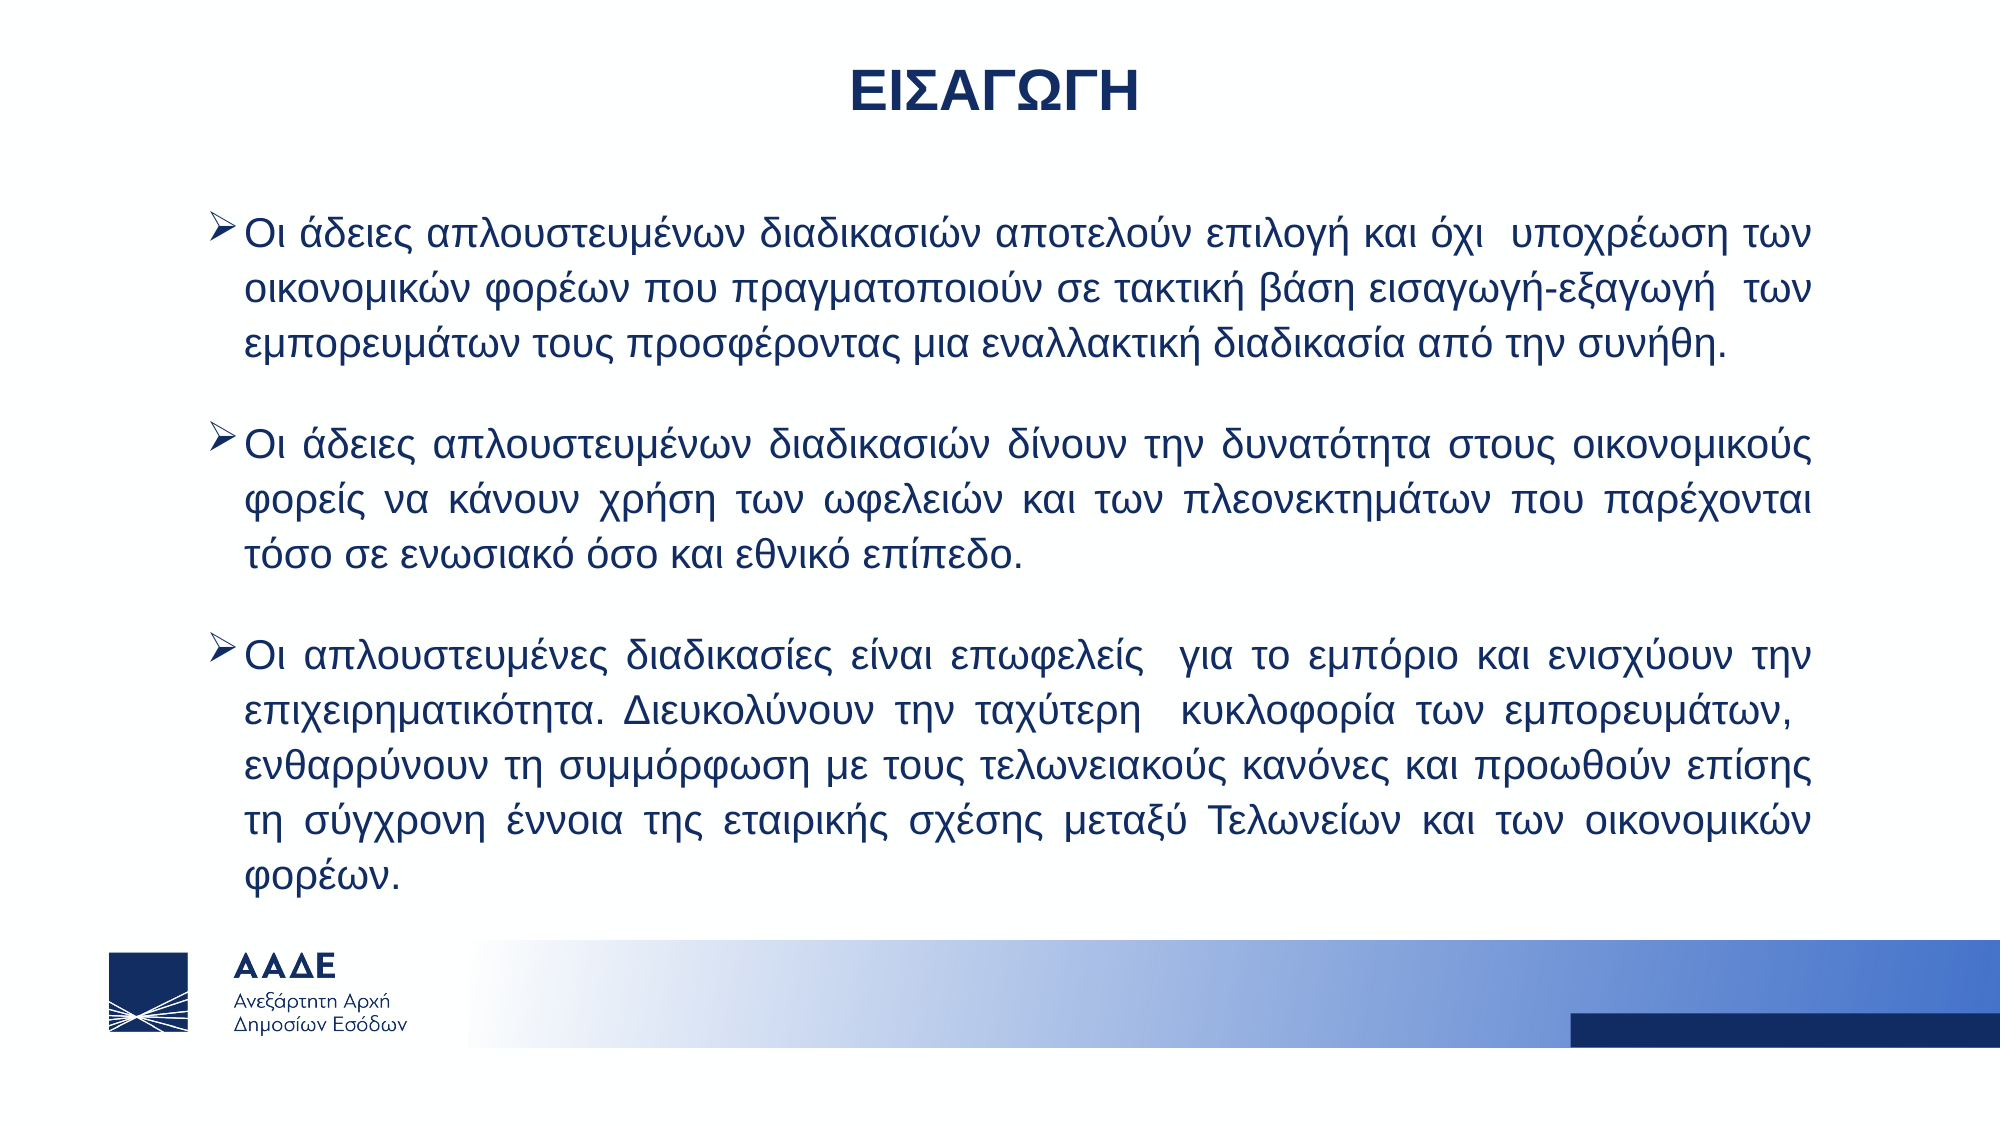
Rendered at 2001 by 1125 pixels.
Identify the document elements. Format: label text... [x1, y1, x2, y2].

title ΕΙΣΑΓΩΓΗ [137, 46, 1863, 137]
list Οι άδειες απλουστευμένων διαδικασιών αποτελούν επιλογή και όχι υποχρέωση των οικονομικών φορέων που πραγματοποιούν σε τακτική βάση εισαγωγή-εξαγωγή των εμπορευμάτων τους προσφέροντας μια εναλλακτική διαδικασία από την συνήθη. Οι άδειες απλουστευμένων διαδικασιών δίνουν την δυνατότητα στους οικονομικούς φορείς να κάνουν χρήση των ωφελειών και των πλεονεκτημάτων που παρέχονται τόσο σε ενωσιακό όσο και εθνικό επίπεδο. Οι απλουστευμένες διαδικασίες είναι επωφελείς για το εμπόριο και ενισχύουν την επιχειρηματικότητα. Διευκολύνουν την ταχύτερη κυκλοφορία των εμπορευμάτων, ενθαρρύνουν τη συμμόρφωση με τους τελωνειακούς κανόνες και προωθούν επίσης τη σύγχρονη έννοια της εταιρικής σχέσης μεταξύ Τελωνείων και των οικονομικών φορέων. [191, 193, 1828, 932]
picture [43, 898, 473, 1090]
